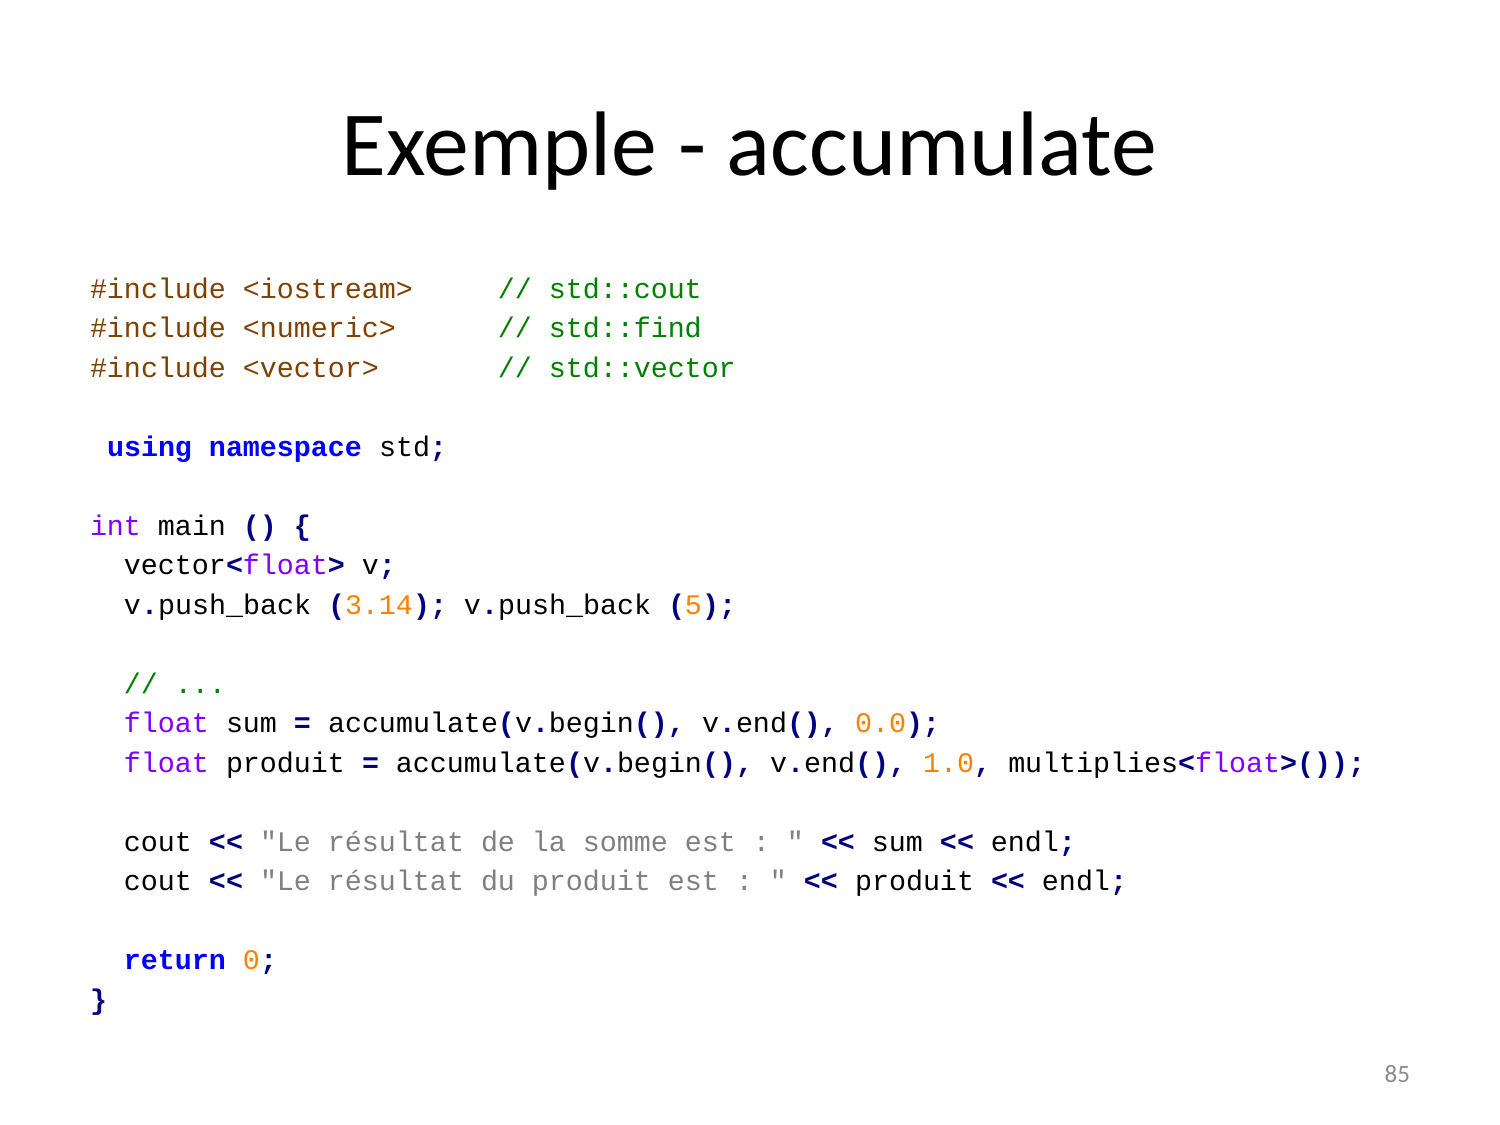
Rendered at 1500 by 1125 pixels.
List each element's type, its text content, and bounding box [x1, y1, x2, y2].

list #include <iostream> // std::cout #include <numeric> // std::find #include <vector> // std::vector using namespace std; int main () { vector<float> v; v.push_back (3.14); v.push_back (5); // ... float sum = accumulate(v.begin(), v.end(), 0.0); float produit = accumulate(v.begin(), v.end(), 1.0, multiplies<float>()); cout << "Le résultat de la somme est : " << sum << endl; cout << "Le résultat du produit est : " << produit << endl; return 0; } [75, 262, 1425, 1024]
title Exemple - accumulate [75, 45, 1425, 233]
slide_number 85 [1074, 1042, 1425, 1103]
